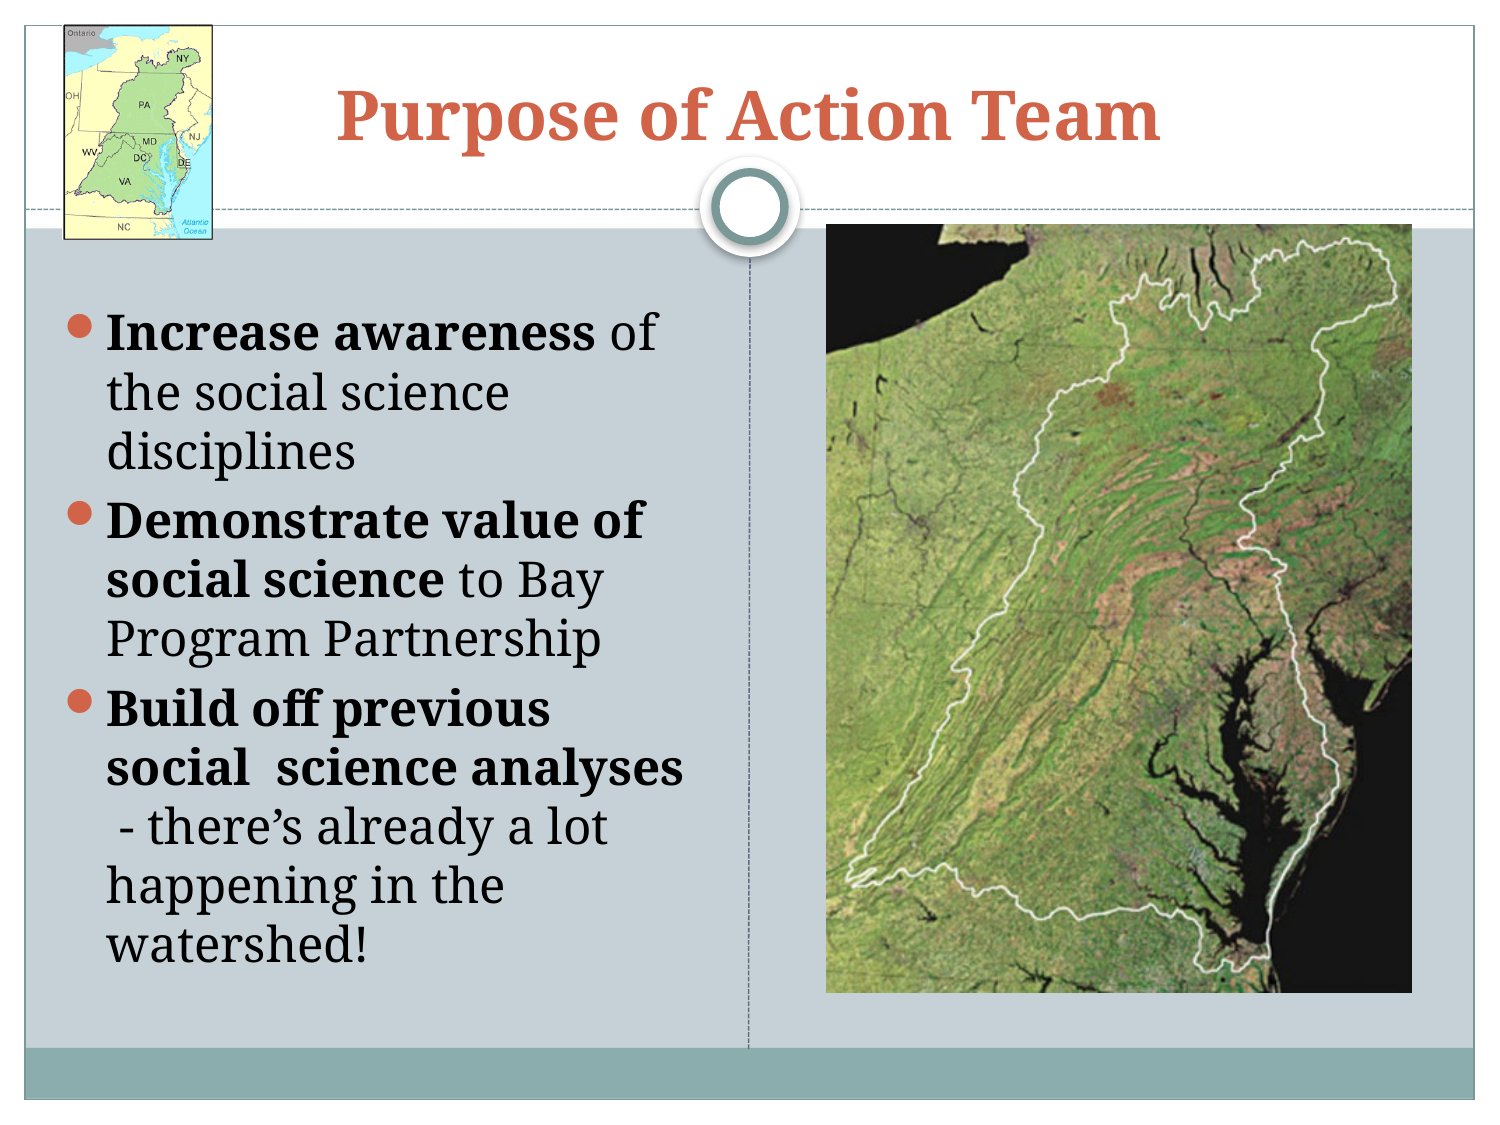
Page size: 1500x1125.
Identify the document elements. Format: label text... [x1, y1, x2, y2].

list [825, 224, 1412, 994]
title Purpose of Action Team [218, 37, 1450, 162]
picture [62, 24, 213, 240]
list Increase awareness of the social science disciplines Demonstrate value of social science to Bay Program Partnership Build off previous social science analyses - there’s already a lot happening in the watershed! [49, 224, 712, 993]
title Purpose of Action Team [49, 37, 55, 162]
